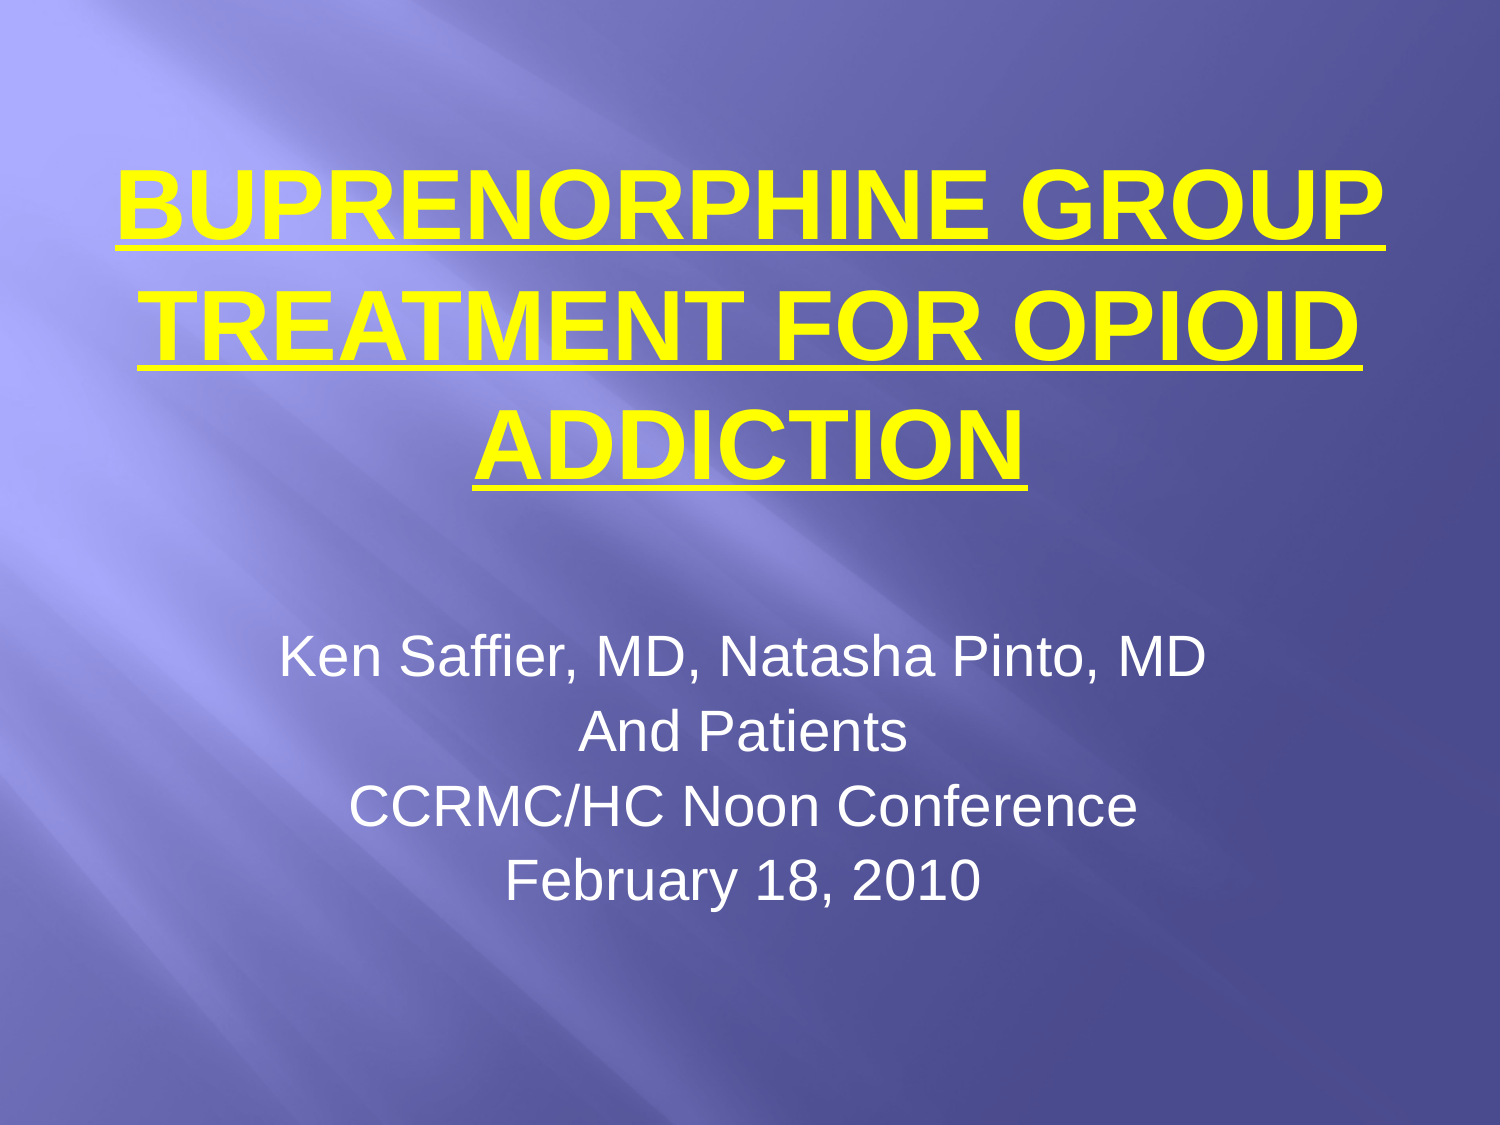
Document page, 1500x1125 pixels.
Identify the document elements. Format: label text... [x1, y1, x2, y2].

subtitle Ken Saffier, MD, Natasha Pinto, MD And Patients CCRMC/HC Noon Conference February 18, 2010 [24, 537, 1463, 1063]
title Buprenorphine Group Treatment For Opioid Addiction [75, 99, 1425, 500]
